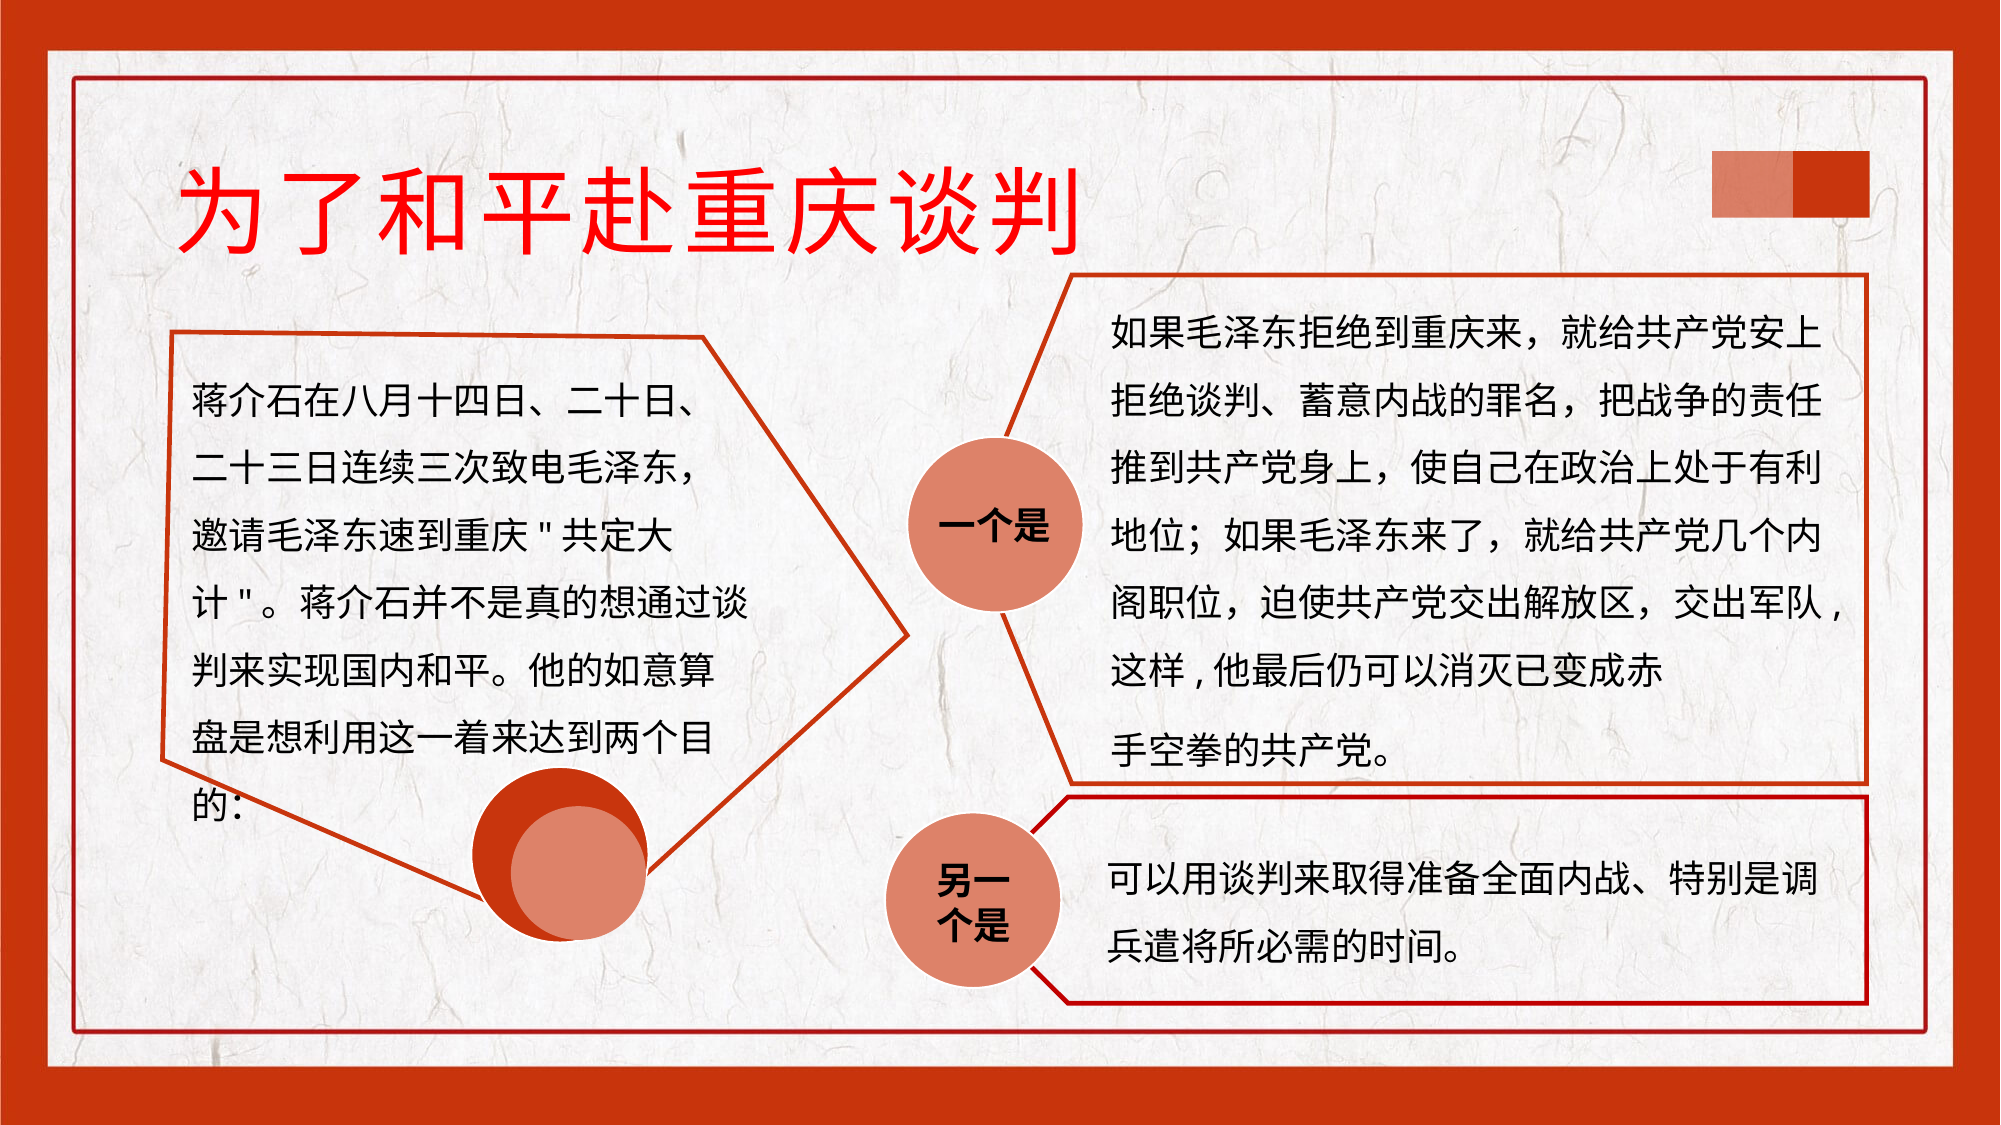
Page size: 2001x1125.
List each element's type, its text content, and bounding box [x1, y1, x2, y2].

text_box 蒋介石在八月十四日、二十日、二十三日连续三次致电毛泽东，邀请毛泽东速到重庆"共定大计"。蒋介石并不是真的想通过谈判来实现国内和平。他的如意算盘是想利用这一着来达到两个目的： [176, 347, 767, 835]
text_box 可以用谈判来取得准备全面内战、特别是调兵遣将所必需的时间。 [1031, 795, 1868, 1005]
text_box [649, 835, 691, 873]
text_box 另一 个是 [921, 849, 1026, 955]
text_box 如果毛泽东拒绝到重庆来，就给共产党安上拒绝谈判、蓄意内战的罪名，把战争的责任推到共产党身上，使自己在政治上处于有利地位；如果毛泽东来了，就给共产党几个内阁职位，迫使共产党交出解放区，交出军队,这样,他最后仍可以消灭已变成赤 手空拳的共产党。 [1001, 274, 1868, 785]
text_box [767, 429, 909, 765]
text_box [161, 330, 711, 767]
text_box [883, 811, 1063, 990]
text_box [332, 835, 471, 896]
text_box [906, 435, 1085, 614]
picture [0, 0, 2000, 1125]
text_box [471, 766, 649, 943]
text_box 为了和平赴重庆谈判 [158, 143, 1378, 274]
text_box 一个是 [924, 494, 1067, 554]
